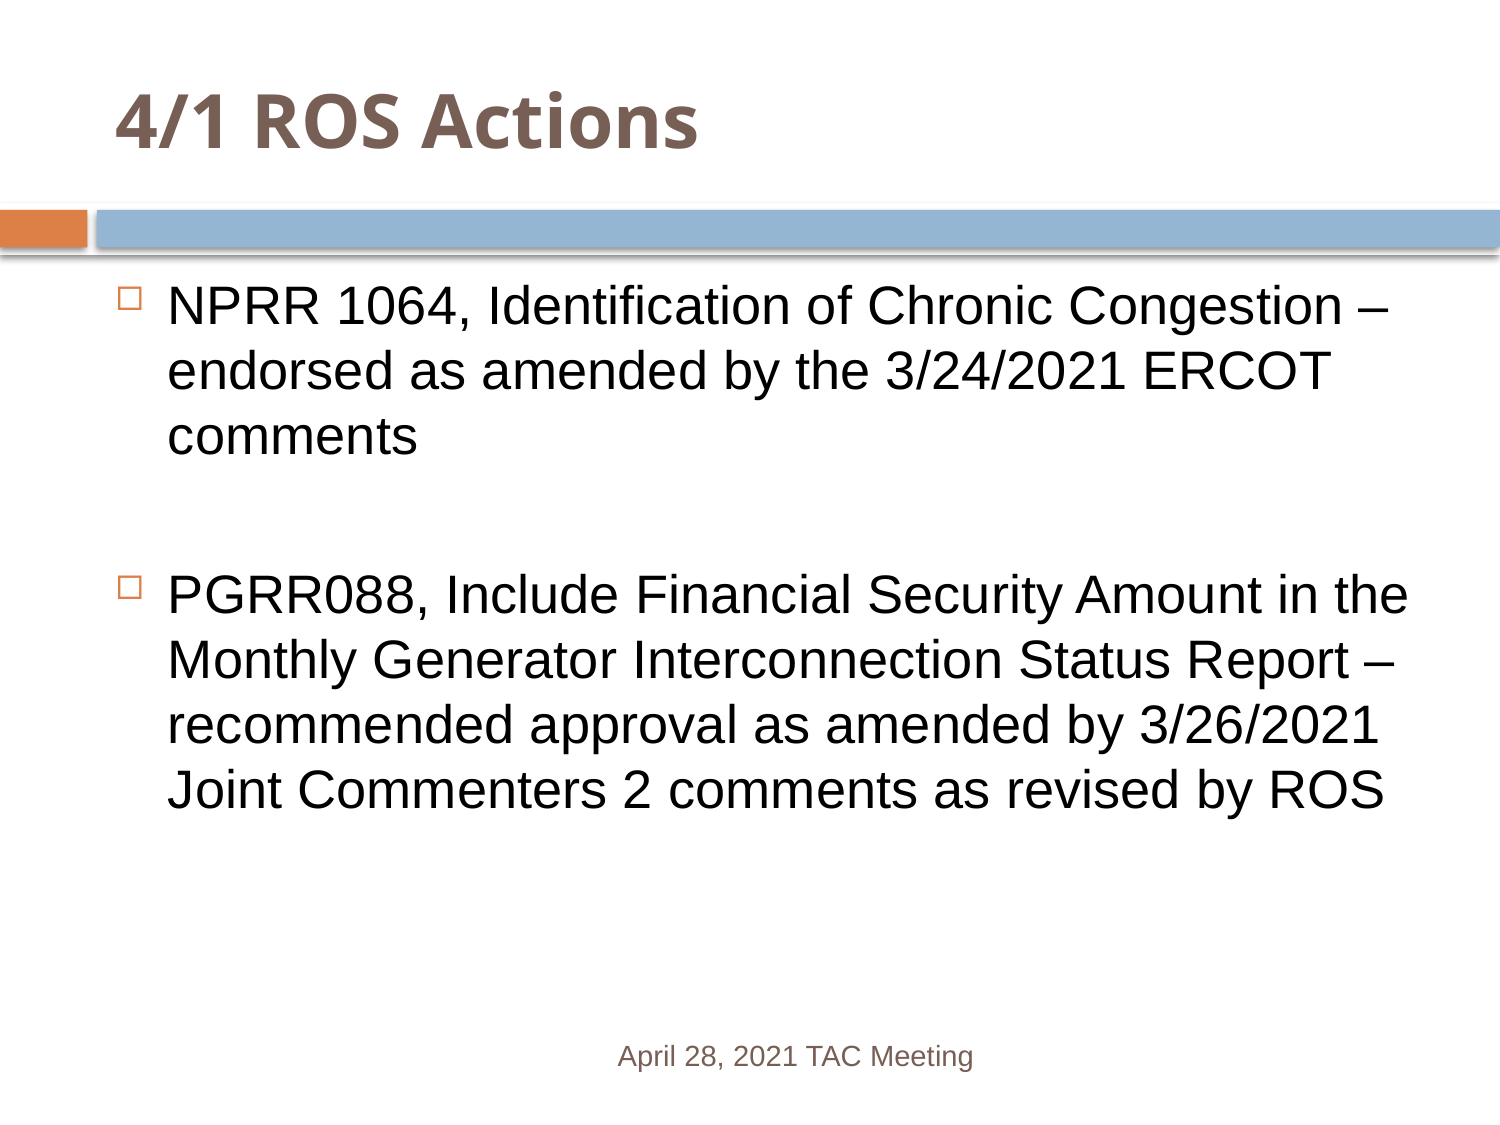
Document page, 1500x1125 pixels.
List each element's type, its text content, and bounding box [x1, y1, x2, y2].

list NPRR 1064, Identification of Chronic Congestion – endorsed as amended by the 3/24/2021 ERCOT comments PGRR088, Include Financial Security Amount in the Monthly Generator Interconnection Status Report – recommended approval as amended by 3/26/2021 Joint Commenters 2 comments as revised by ROS [100, 262, 1439, 1001]
footer April 28, 2021 TAC Meeting [99, 1025, 990, 1085]
title 4/1 ROS Actions [100, 37, 1439, 201]
